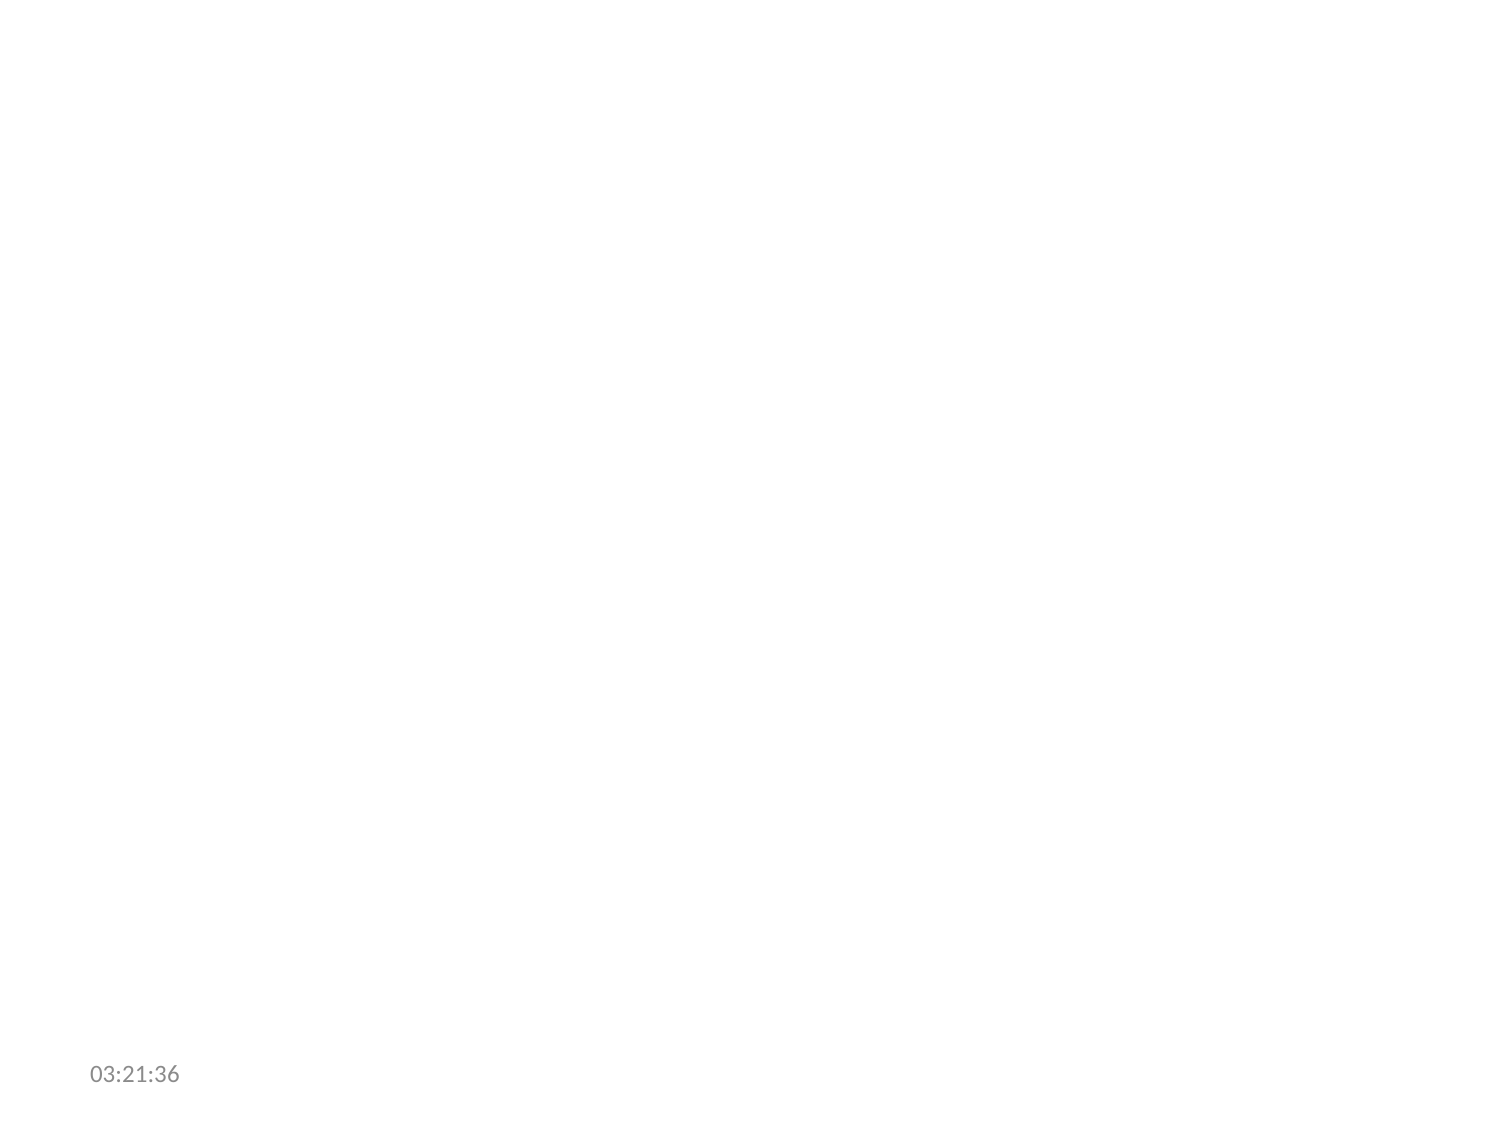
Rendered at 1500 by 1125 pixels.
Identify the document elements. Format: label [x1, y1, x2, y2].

slide_number [75, 1042, 425, 1103]
